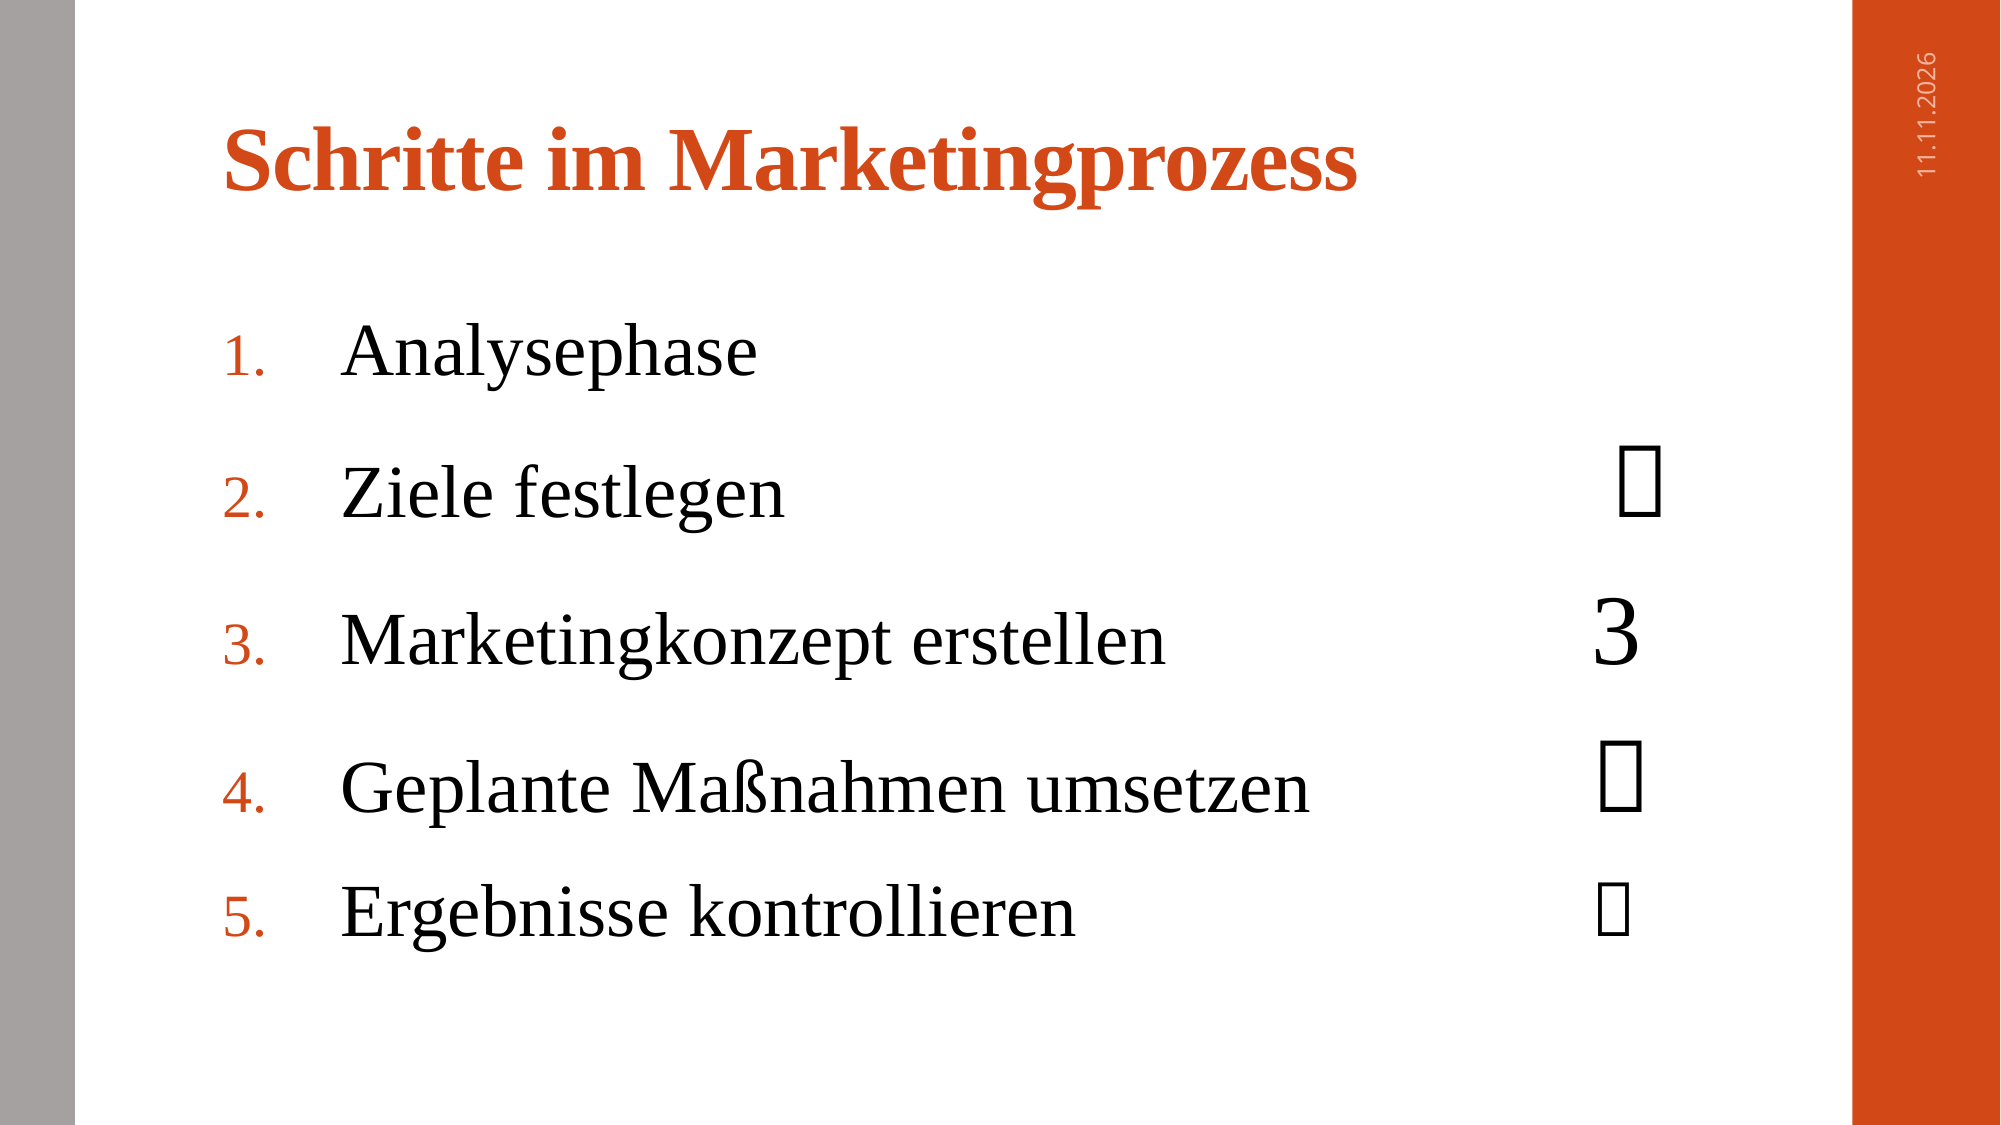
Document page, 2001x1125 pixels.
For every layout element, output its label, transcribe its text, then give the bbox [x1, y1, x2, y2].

title Schritte im Marketingprozess [206, 48, 1797, 218]
list Analysephase Ziele festlegen  Marketingkonzept erstellen  Geplante Maßnahmen umsetzen  Ergebnisse kontrollieren  [206, 299, 1839, 1014]
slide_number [1897, 37, 1958, 351]
